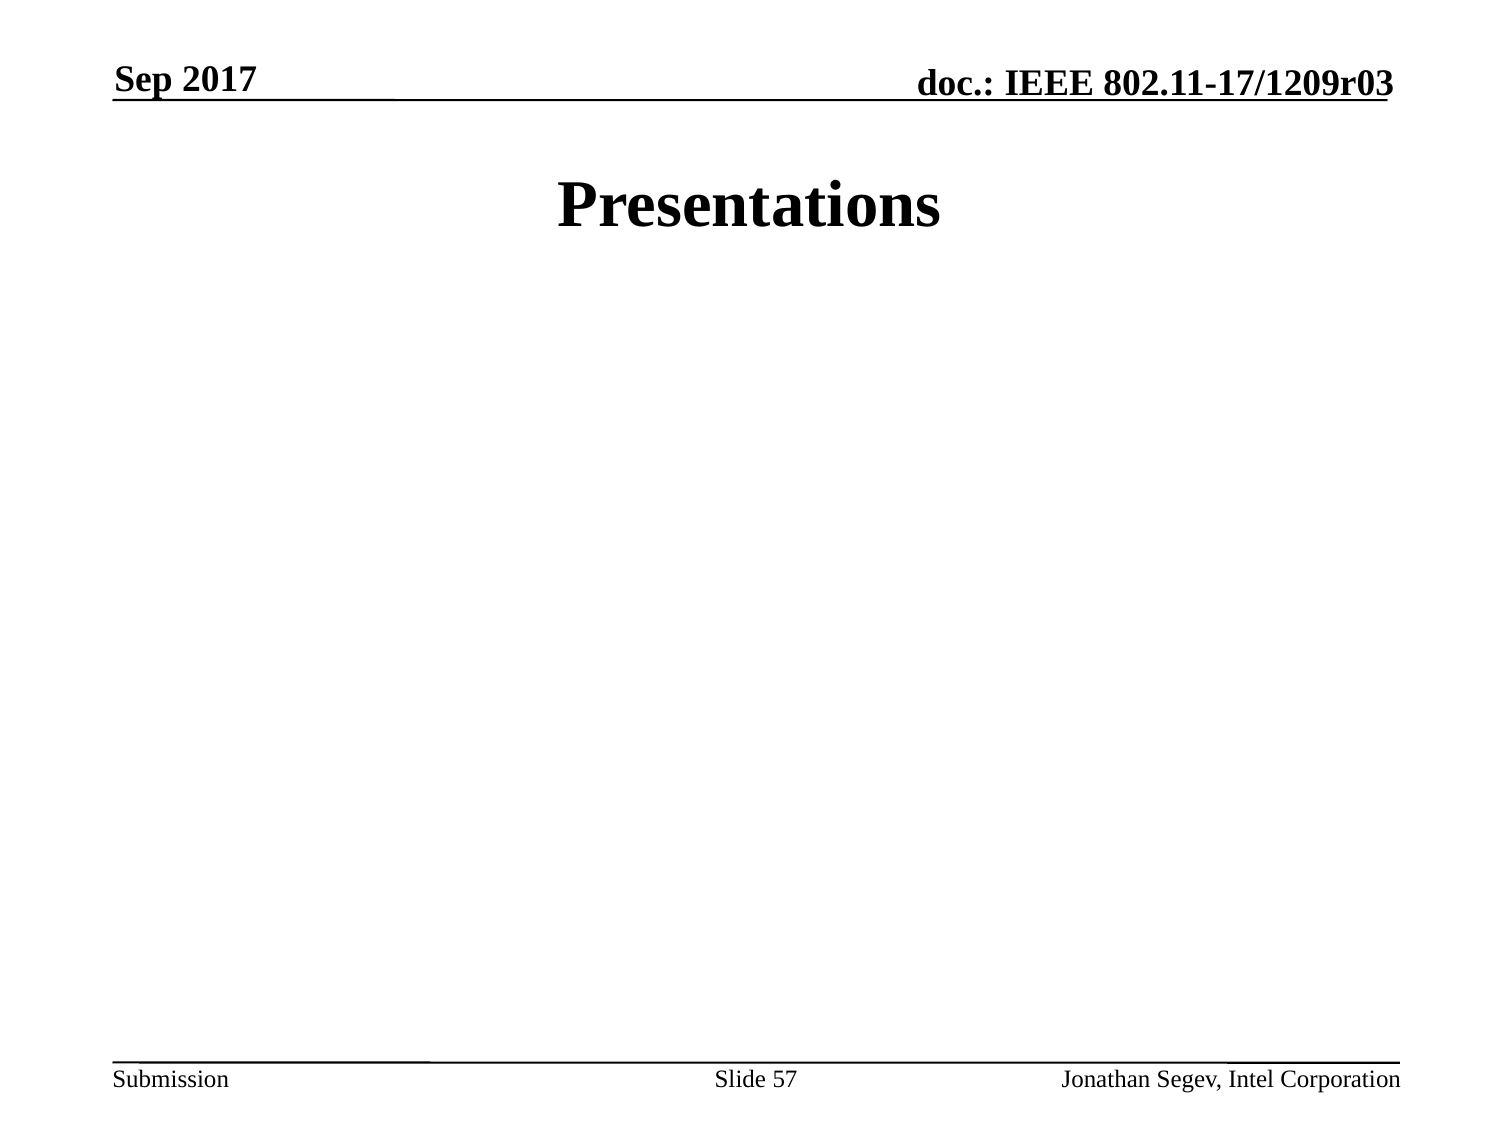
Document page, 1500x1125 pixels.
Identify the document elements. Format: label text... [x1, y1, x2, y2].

footer Jonathan Segev, Intel Corporation [878, 1061, 1402, 1093]
slide_number Slide 57 [712, 1061, 800, 1123]
title Presentations [112, 112, 1388, 288]
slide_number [114, 54, 423, 100]
